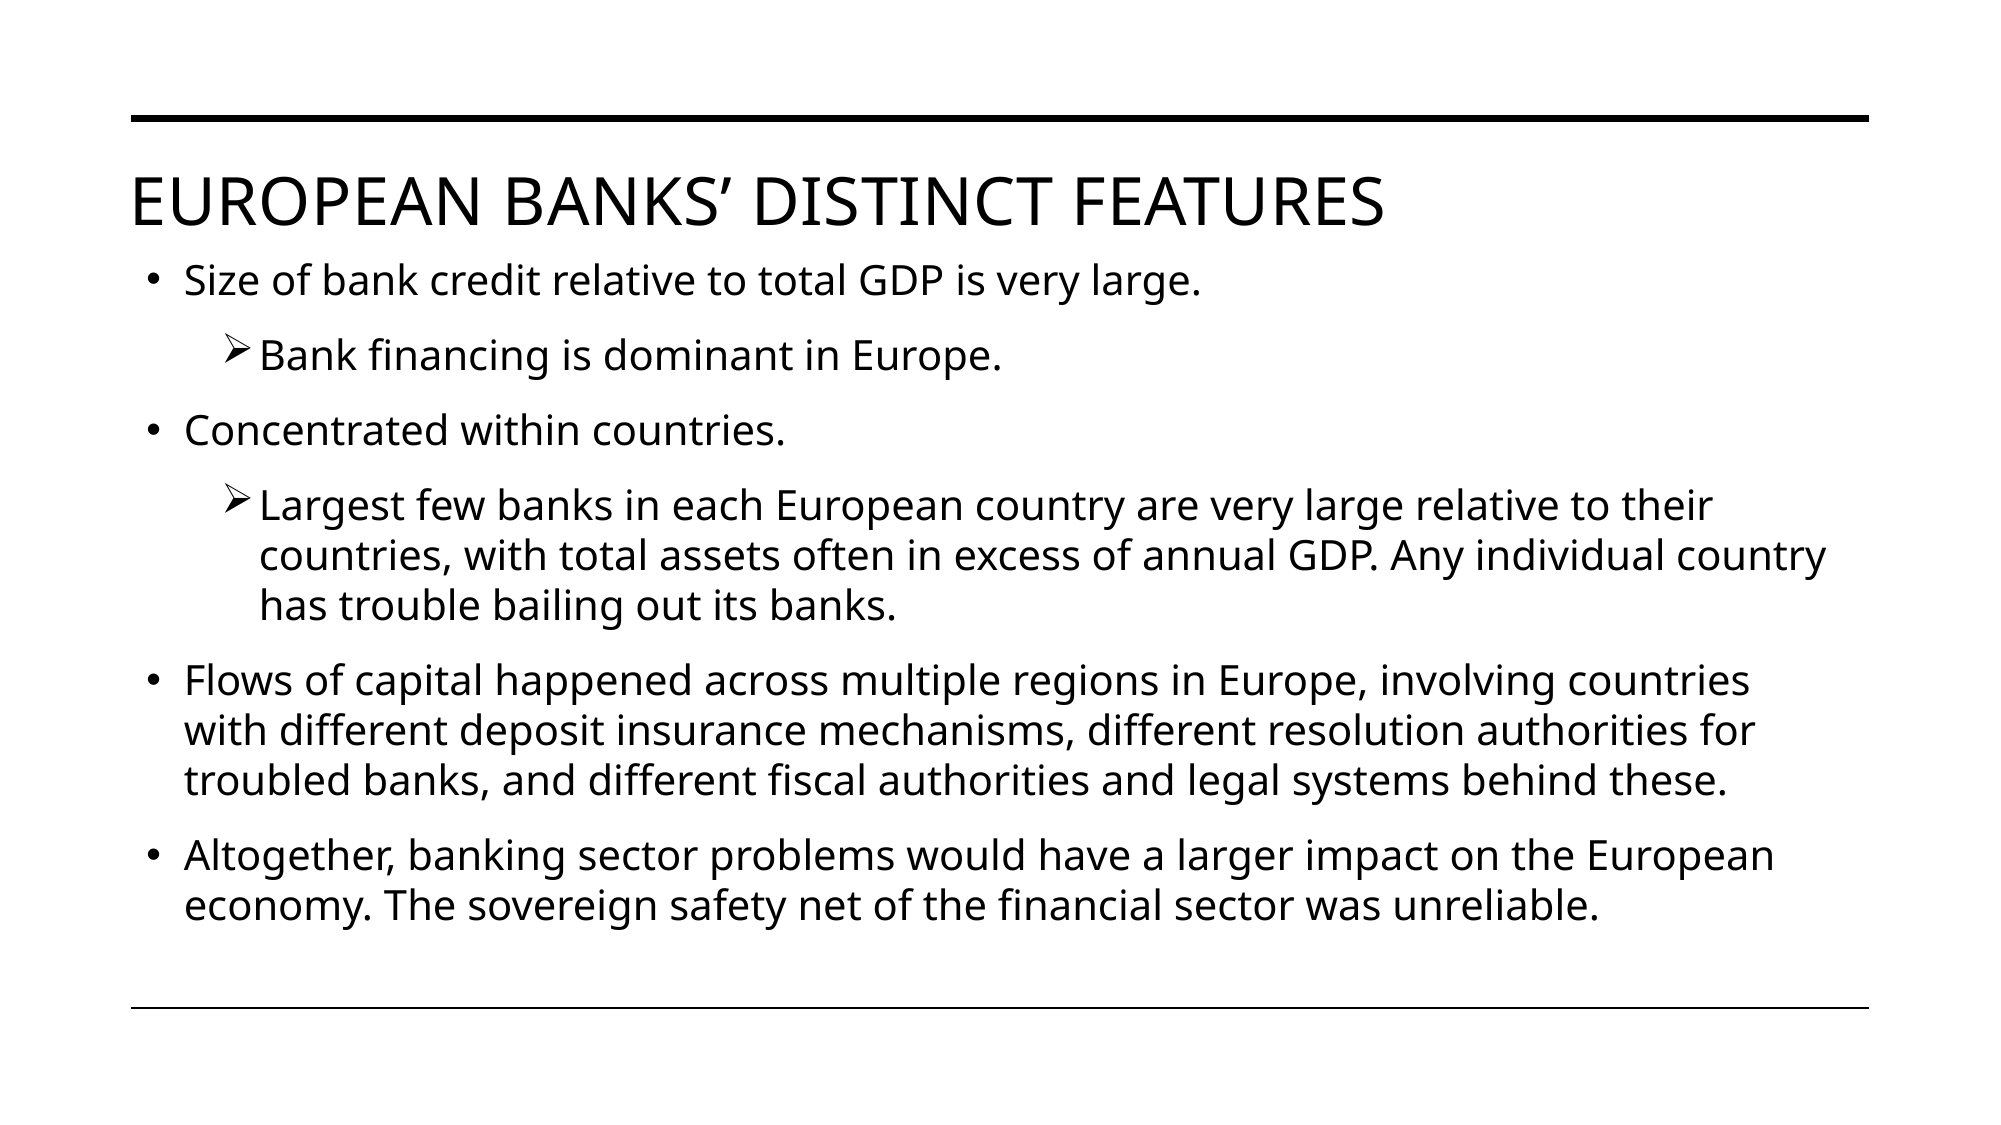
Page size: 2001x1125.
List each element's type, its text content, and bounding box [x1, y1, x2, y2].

list Size of bank credit relative to total GDP is very large. Bank financing is dominant in Europe. Concentrated within countries. Largest few banks in each European country are very large relative to their countries, with total assets often in excess of annual GDP. Any individual country has trouble bailing out its banks. Flows of capital happened across multiple regions in Europe, involving countries with different deposit insurance mechanisms, different resolution authorities for troubled banks, and different fiscal authorities and legal systems behind these. Altogether, banking sector problems would have a larger impact on the European economy. The sovereign safety net of the financial sector was unreliable. [131, 246, 1853, 967]
text_box European Banks’ Distinct Features [114, 151, 1869, 236]
